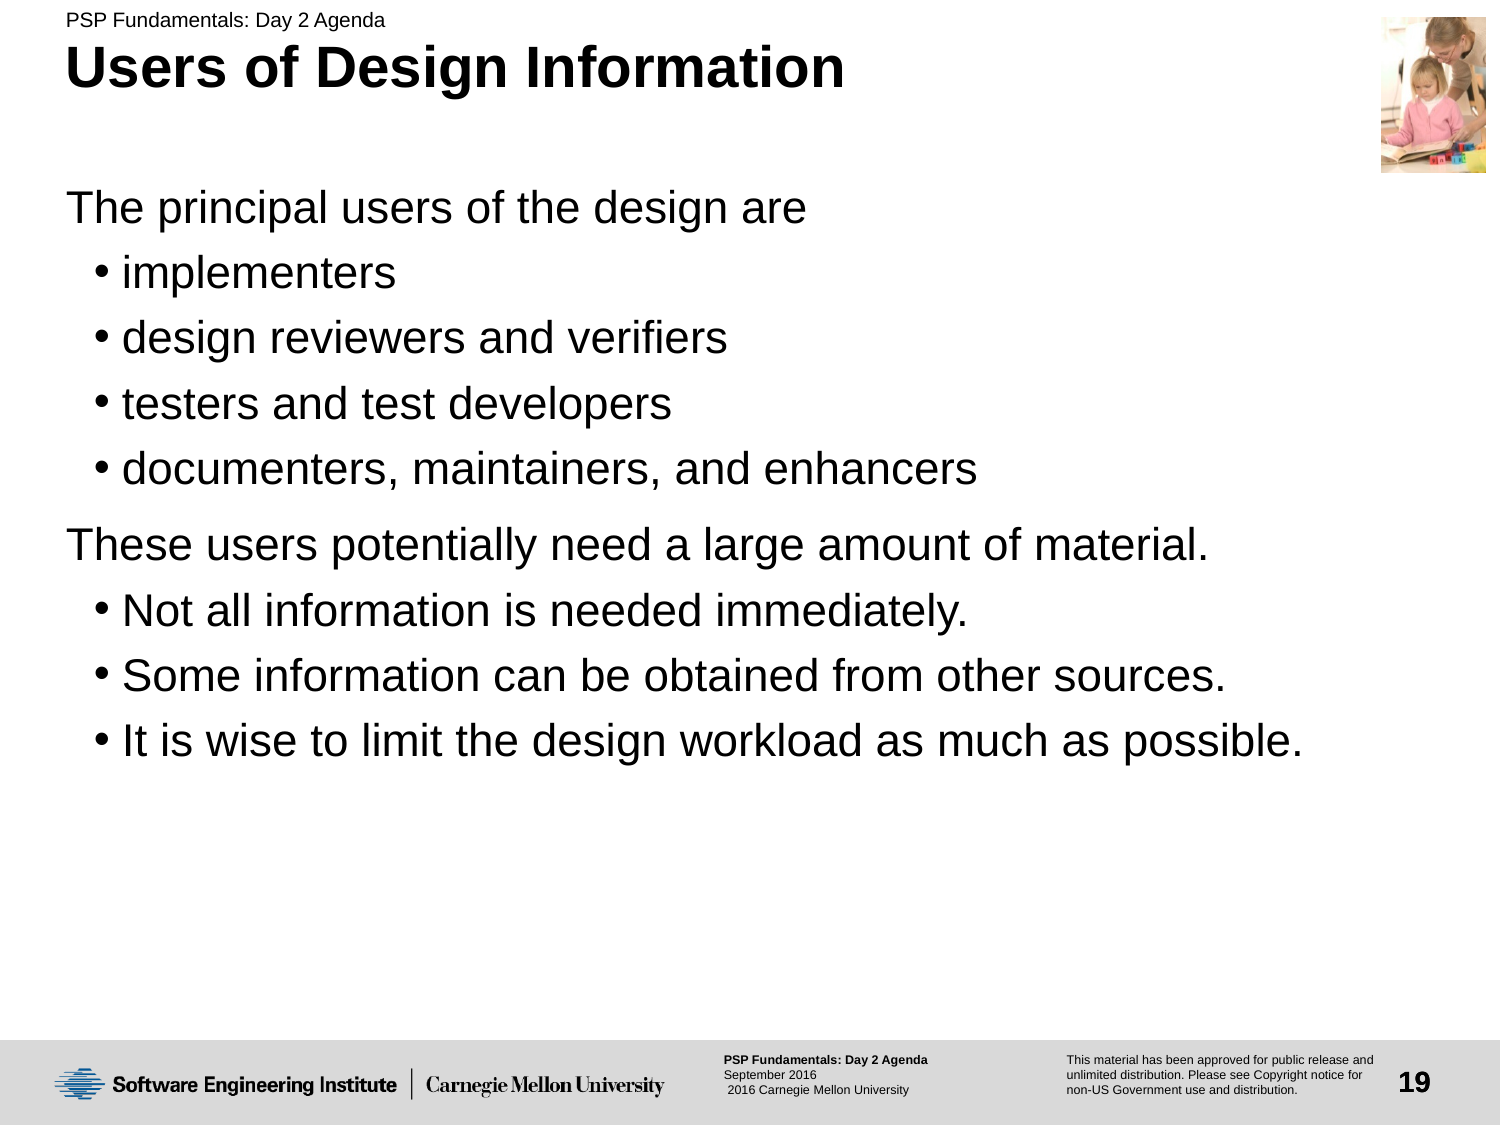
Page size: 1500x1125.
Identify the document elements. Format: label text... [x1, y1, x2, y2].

picture [46, 1061, 673, 1104]
list The principal users of the design are implementers design reviewers and verifiers testers and test developers documenters, maintainers, and enhancers These users potentially need a large amount of material. Not all information is needed immediately. Some information can be obtained from other sources. It is wise to limit the design workload as much as possible. [65, 177, 1431, 1000]
title Users of Design Information [65, 37, 1381, 148]
picture [1381, 17, 1486, 173]
